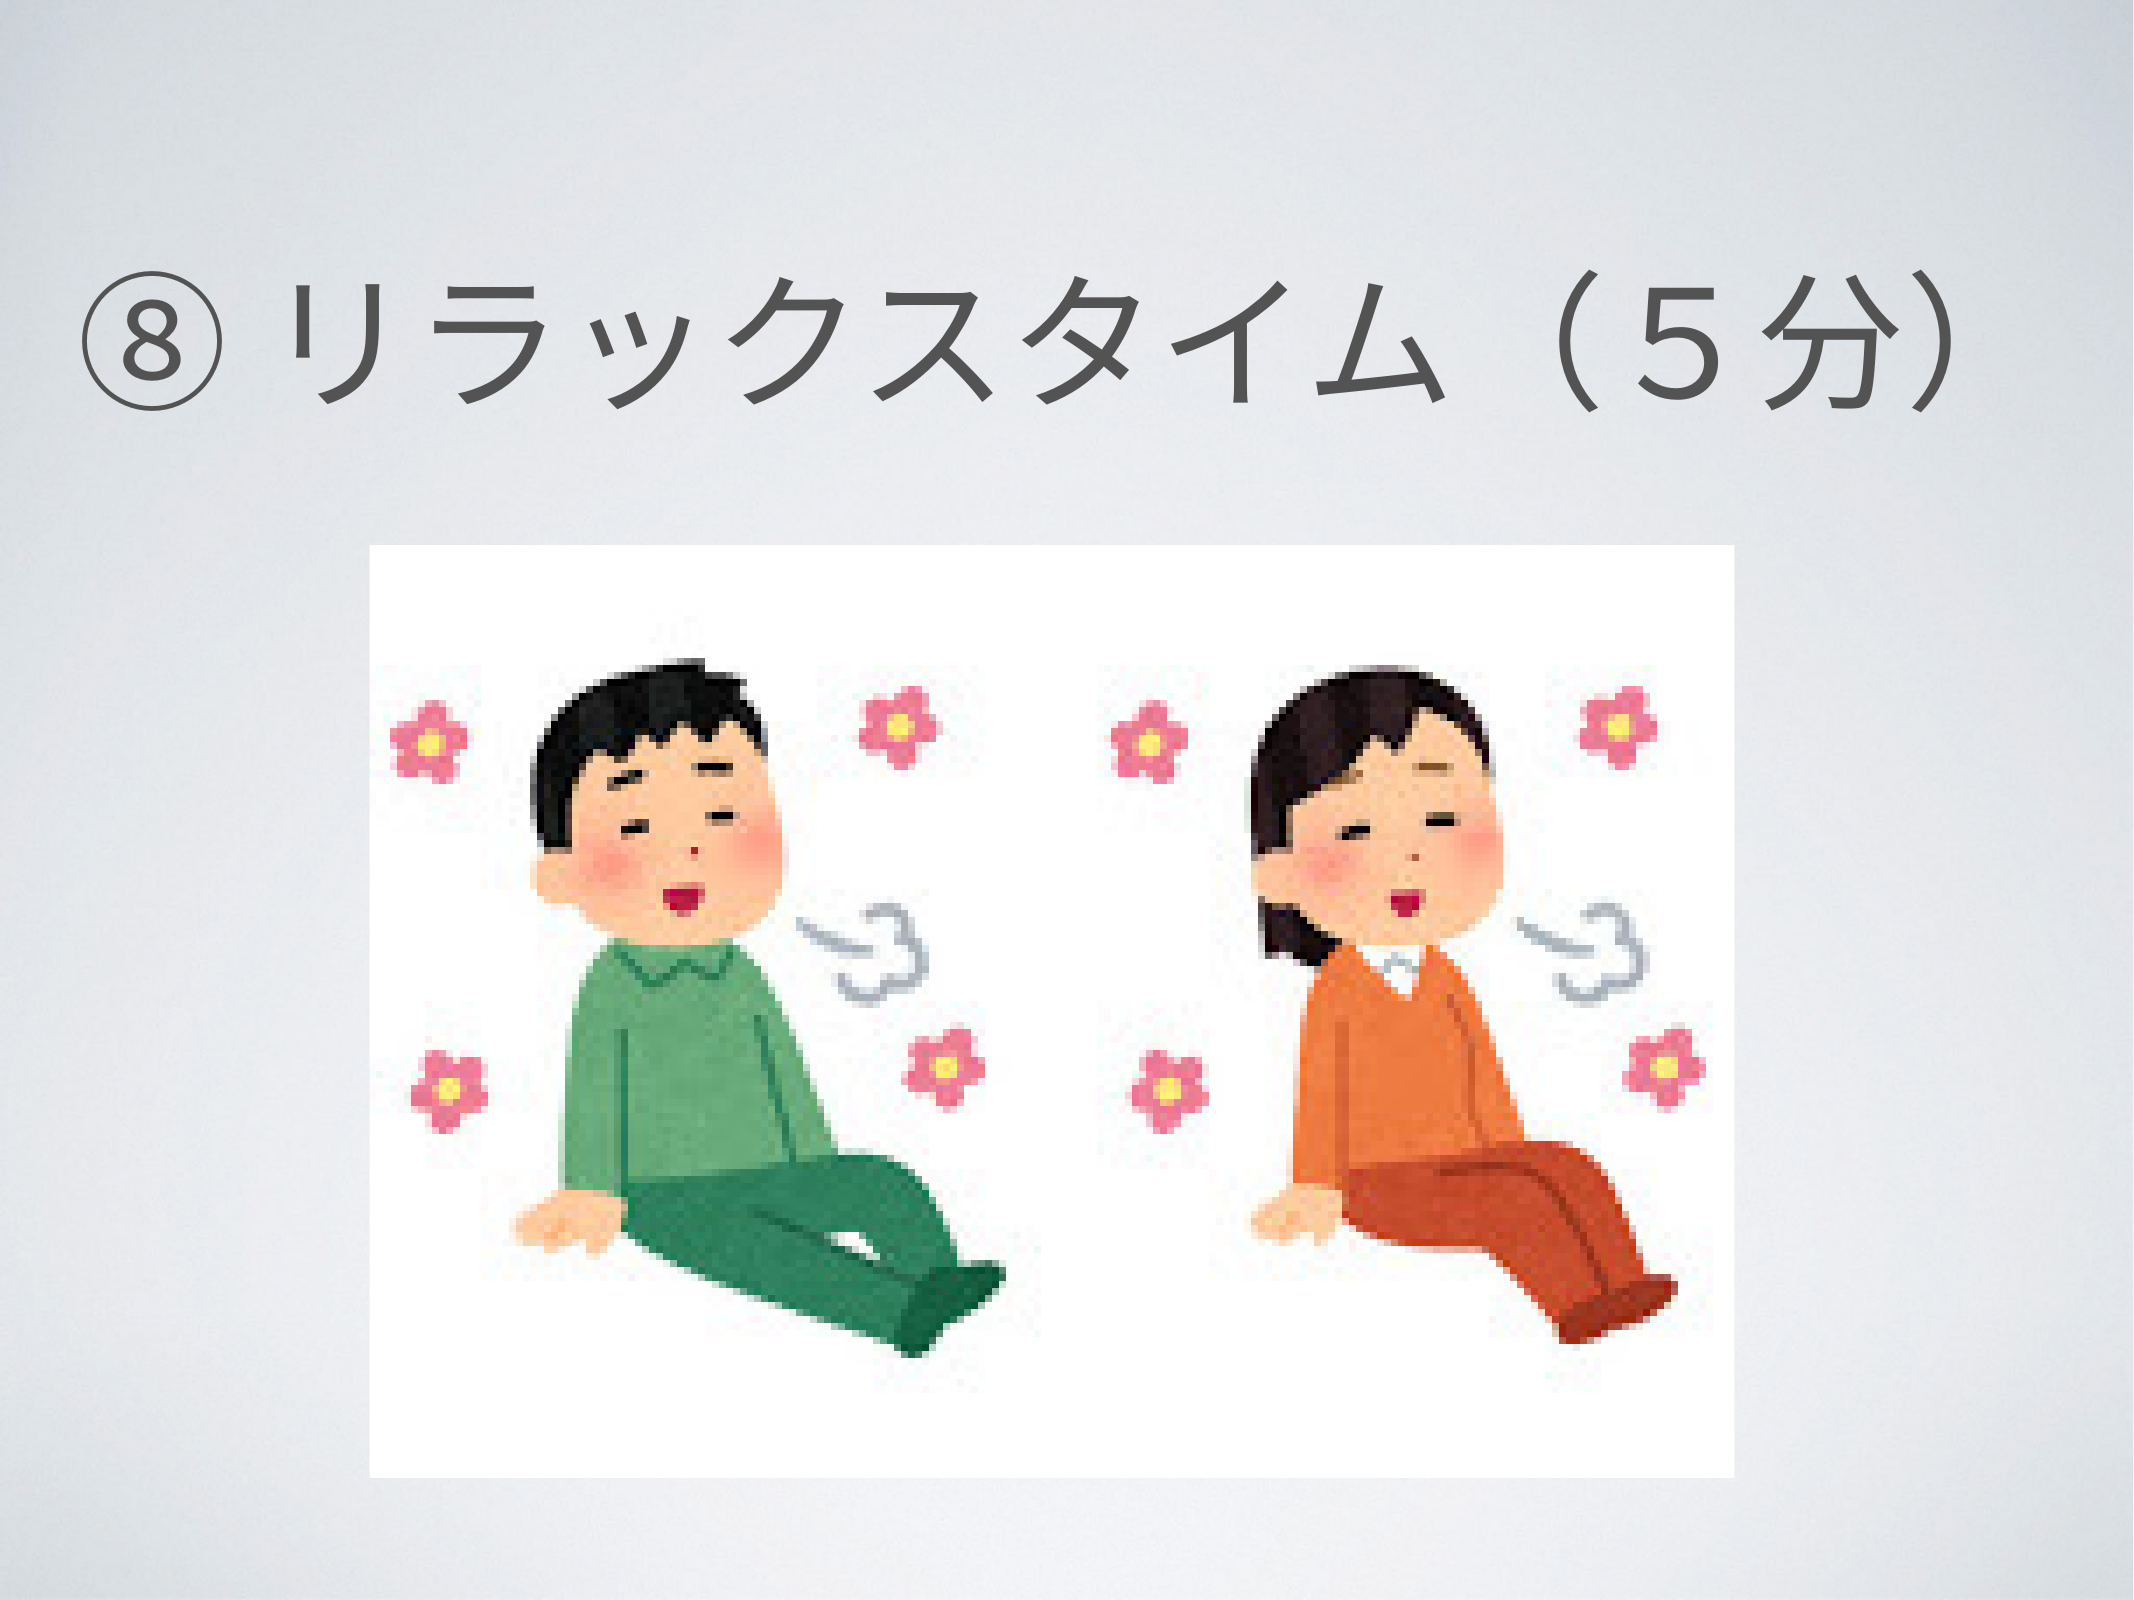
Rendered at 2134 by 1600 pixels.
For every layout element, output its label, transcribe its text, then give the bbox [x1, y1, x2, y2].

picture [0, 0, 2134, 1600]
title ⑧リラックスタイム（５分） [57, 72, 2076, 605]
